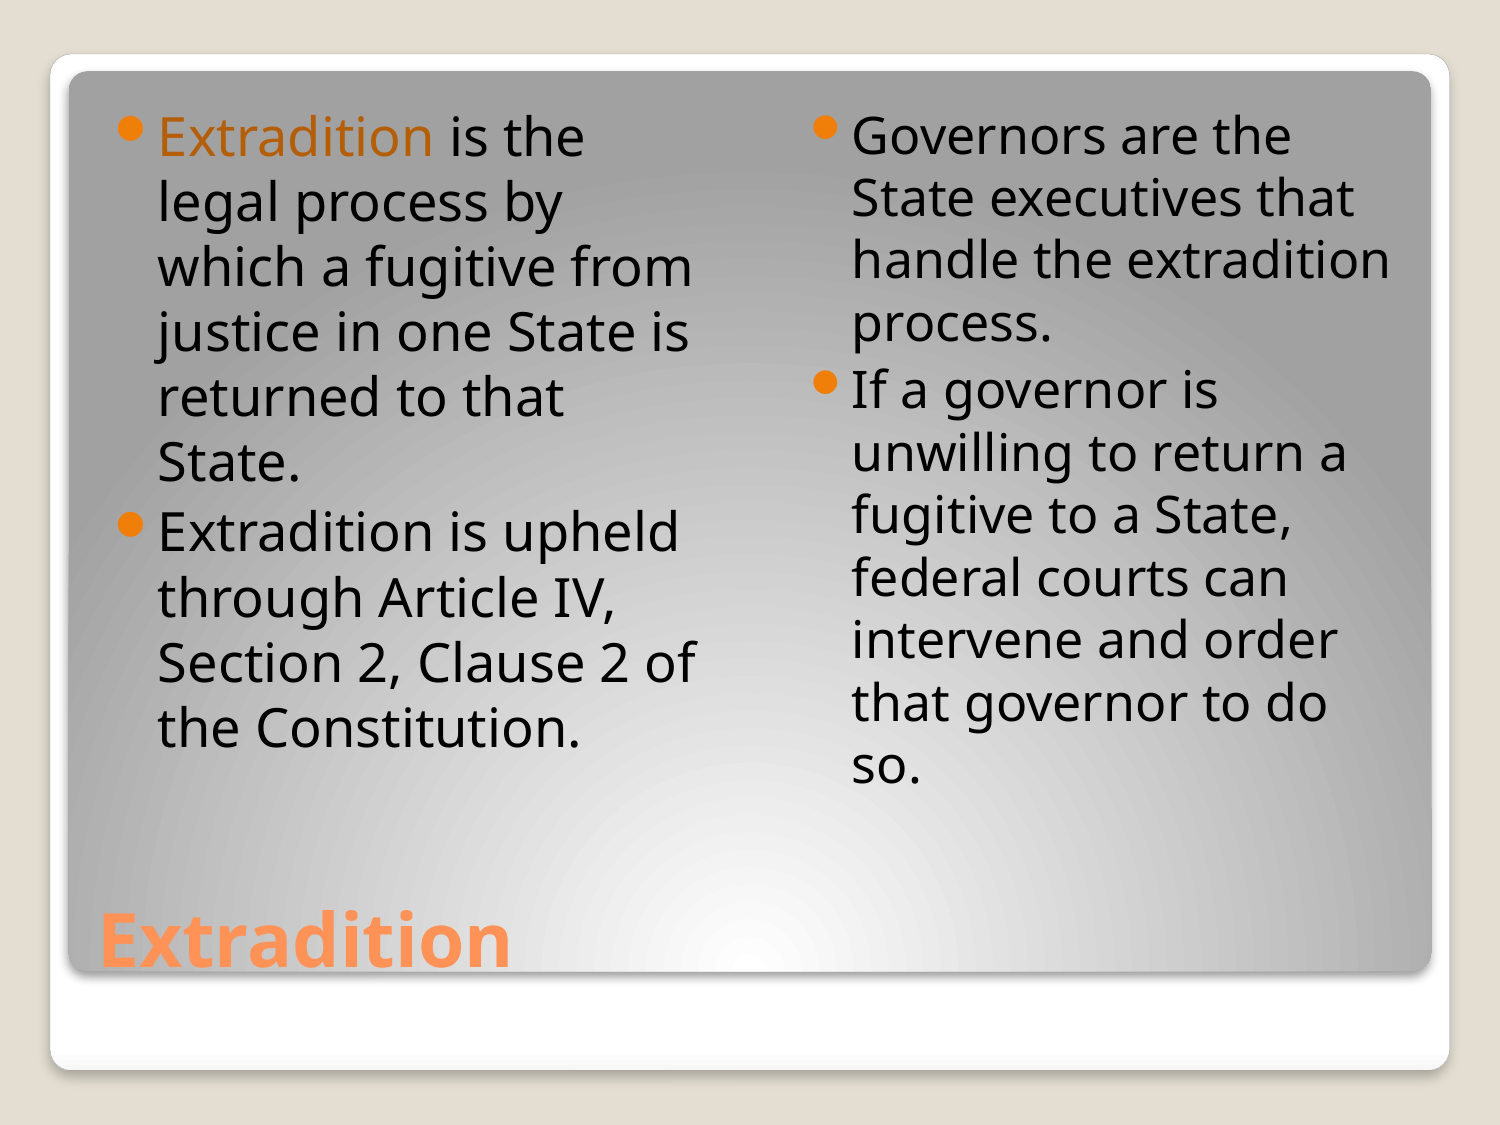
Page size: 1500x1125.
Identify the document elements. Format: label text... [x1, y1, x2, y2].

list Extradition is the legal process by which a fugitive from justice in one State is returned to that State. Extradition is upheld through Article IV, Section 2, Clause 2 of the Constitution. [84, 86, 730, 807]
title Extradition [82, 817, 1425, 991]
list Governors are the State executives that handle the extradition process. If a governor is unwilling to return a fugitive to a State, federal courts can intervene and order that governor to do so. [780, 86, 1426, 807]
